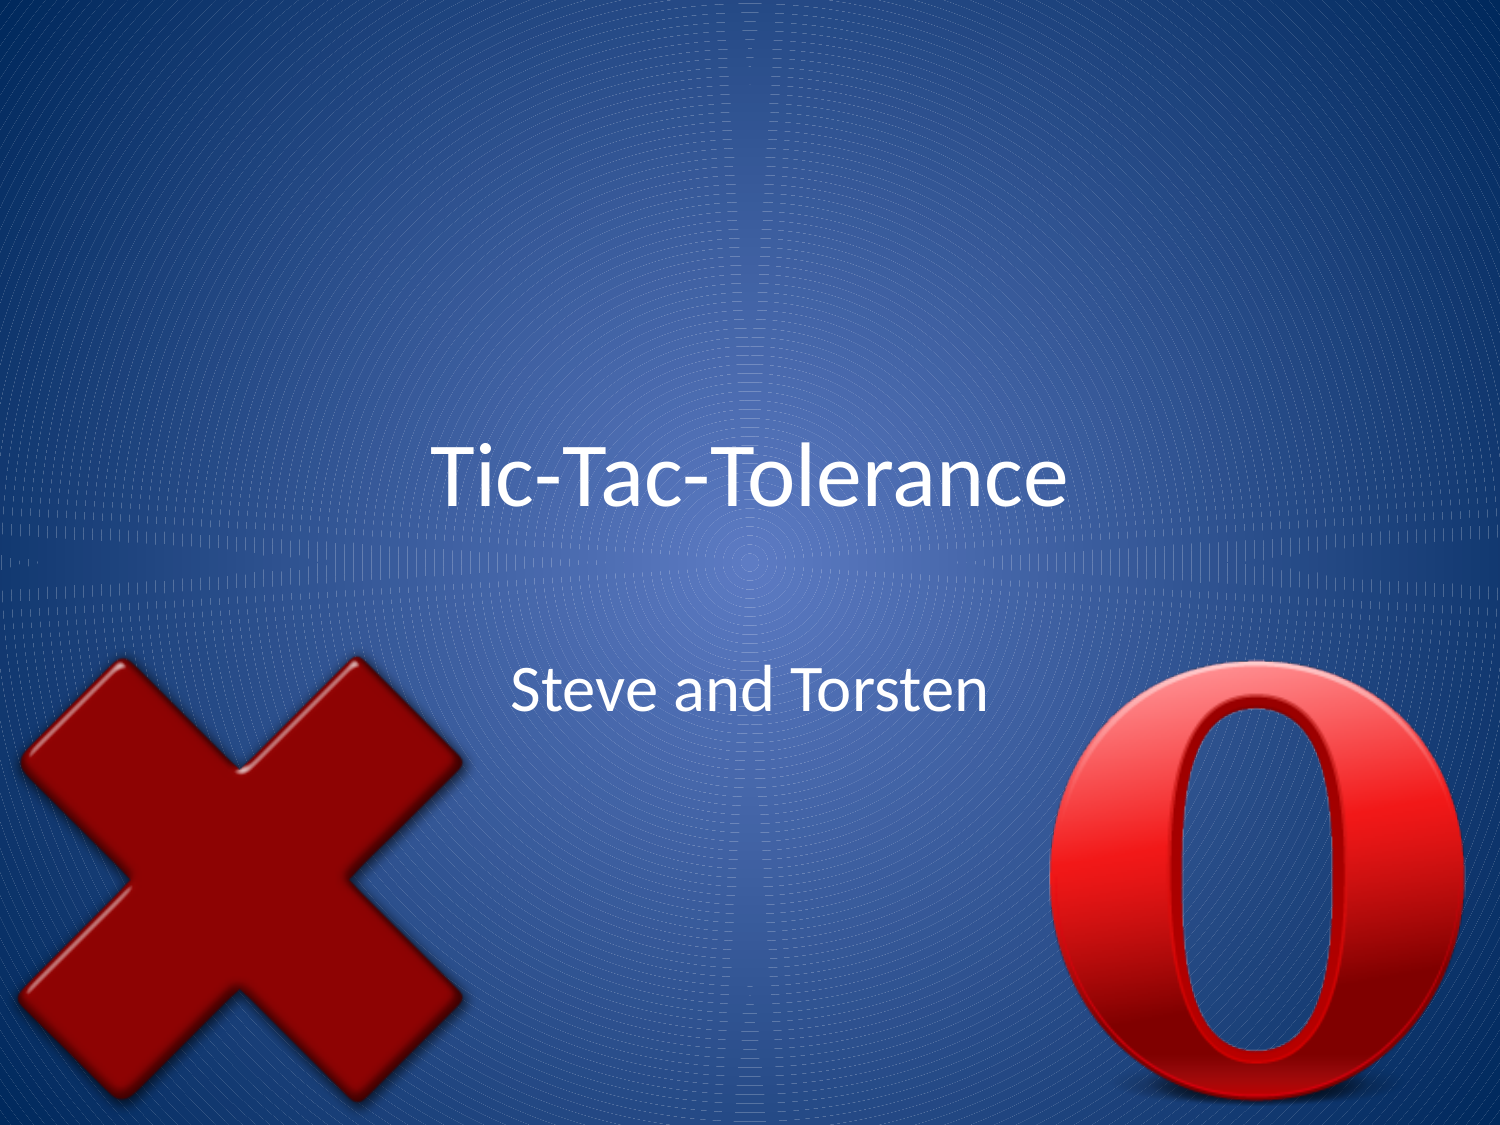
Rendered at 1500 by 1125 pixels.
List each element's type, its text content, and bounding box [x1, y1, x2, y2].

title Tic-Tac-Tolerance [112, 349, 1388, 591]
subtitle Steve and Torsten [573, 637, 1010, 925]
picture [1012, 637, 1500, 1125]
picture [0, 549, 569, 1125]
